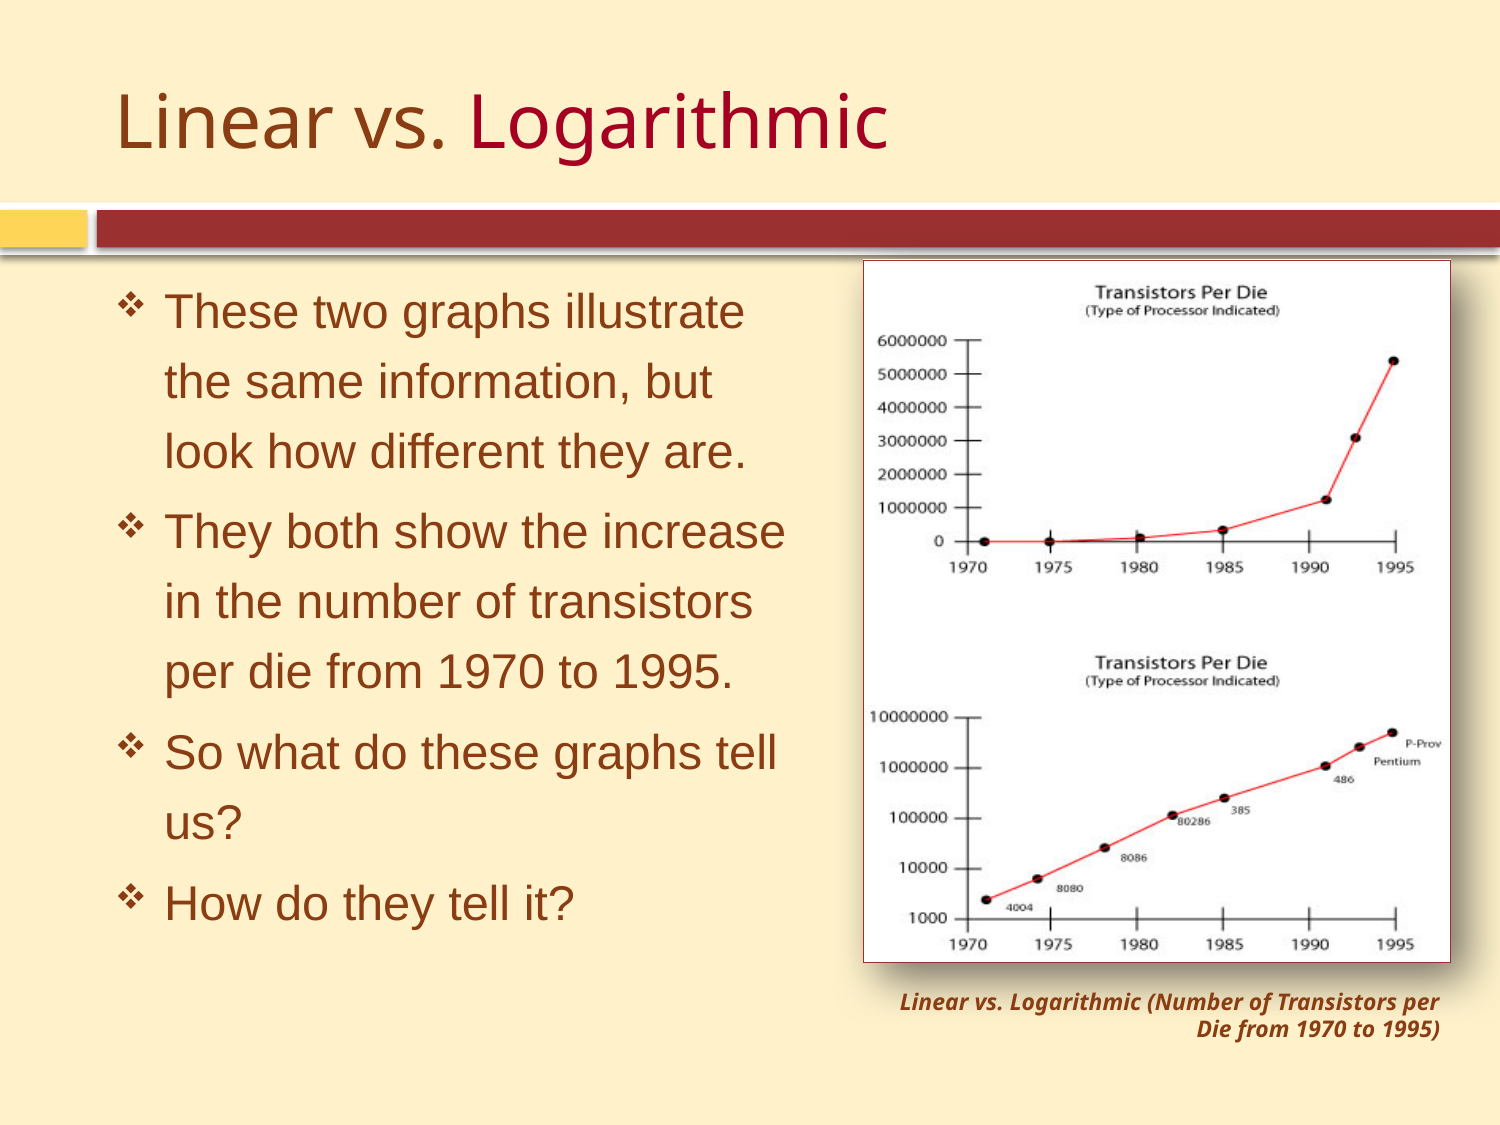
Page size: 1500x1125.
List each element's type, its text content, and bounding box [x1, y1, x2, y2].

title Linear vs. Logarithmic [99, 37, 1438, 200]
list These two graphs illustrate the same information, but look how different they are. They both show the increase in the number of transistors per die from 1970 to 1995. So what do these graphs tell us? How do they tell it? [99, 260, 808, 1011]
picture [862, 259, 1451, 964]
text_box Linear vs. Logarithmic (Number of Transistors per Die from 1970 to 1995) [860, 979, 1456, 1050]
